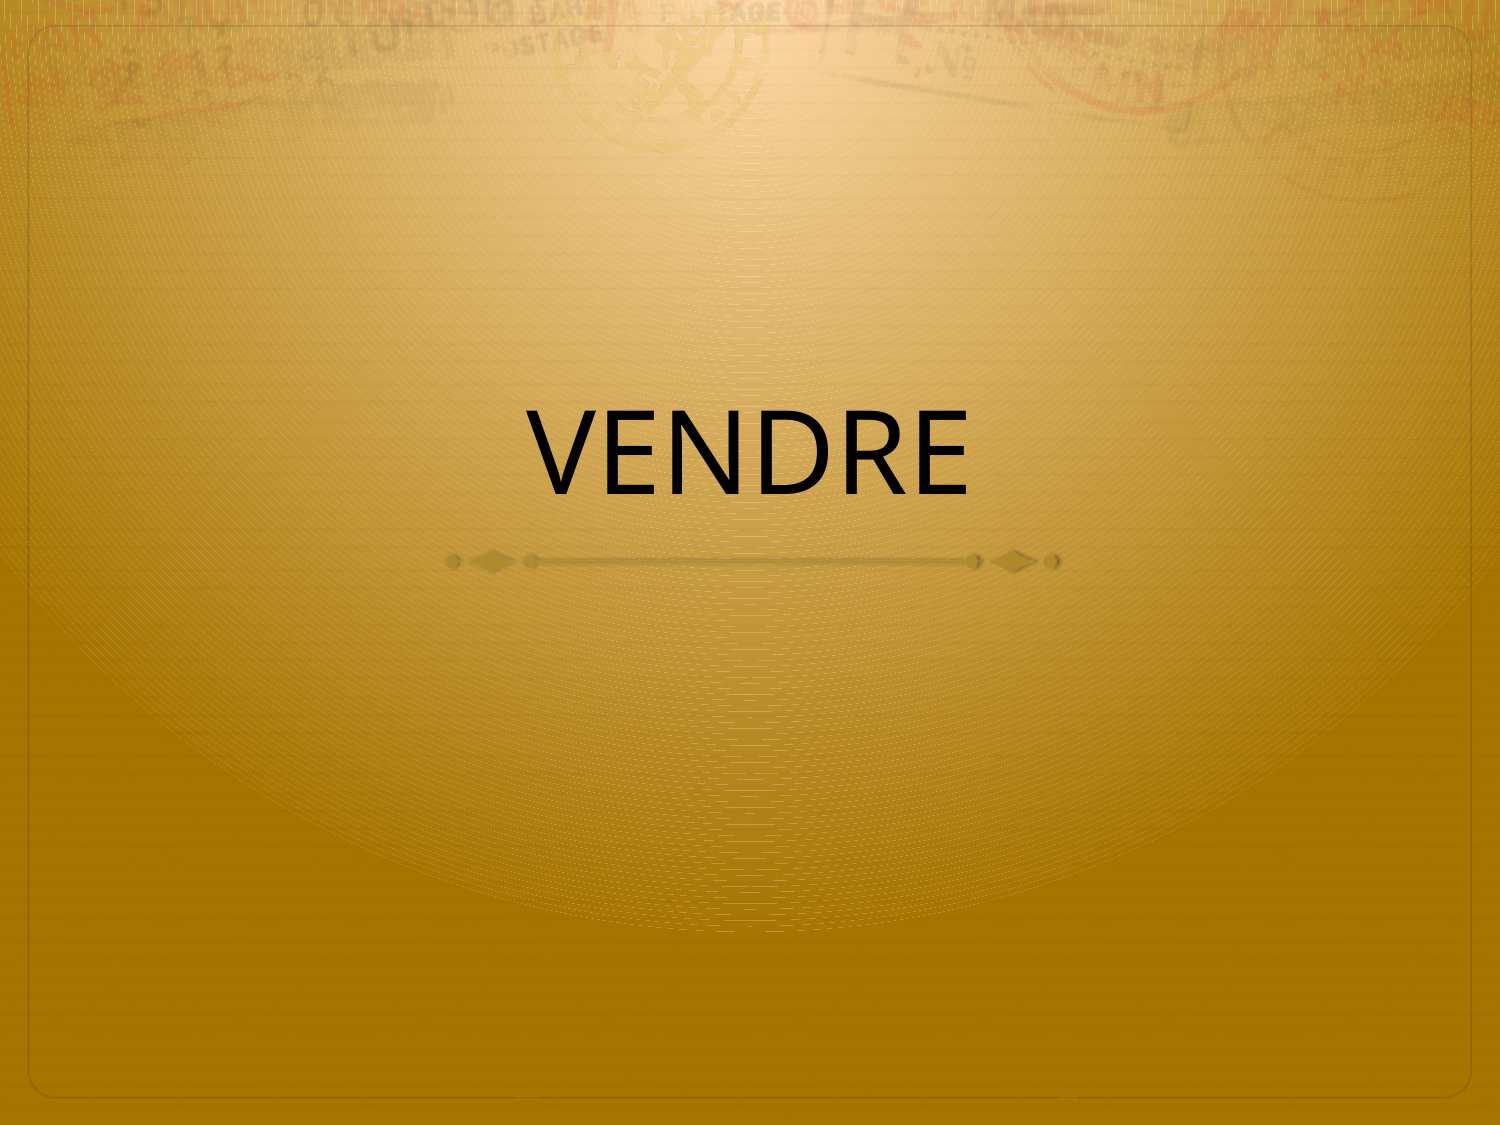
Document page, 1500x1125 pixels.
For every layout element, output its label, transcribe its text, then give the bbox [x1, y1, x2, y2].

title VENDRE [93, 210, 1407, 525]
picture [0, 0, 1500, 1125]
